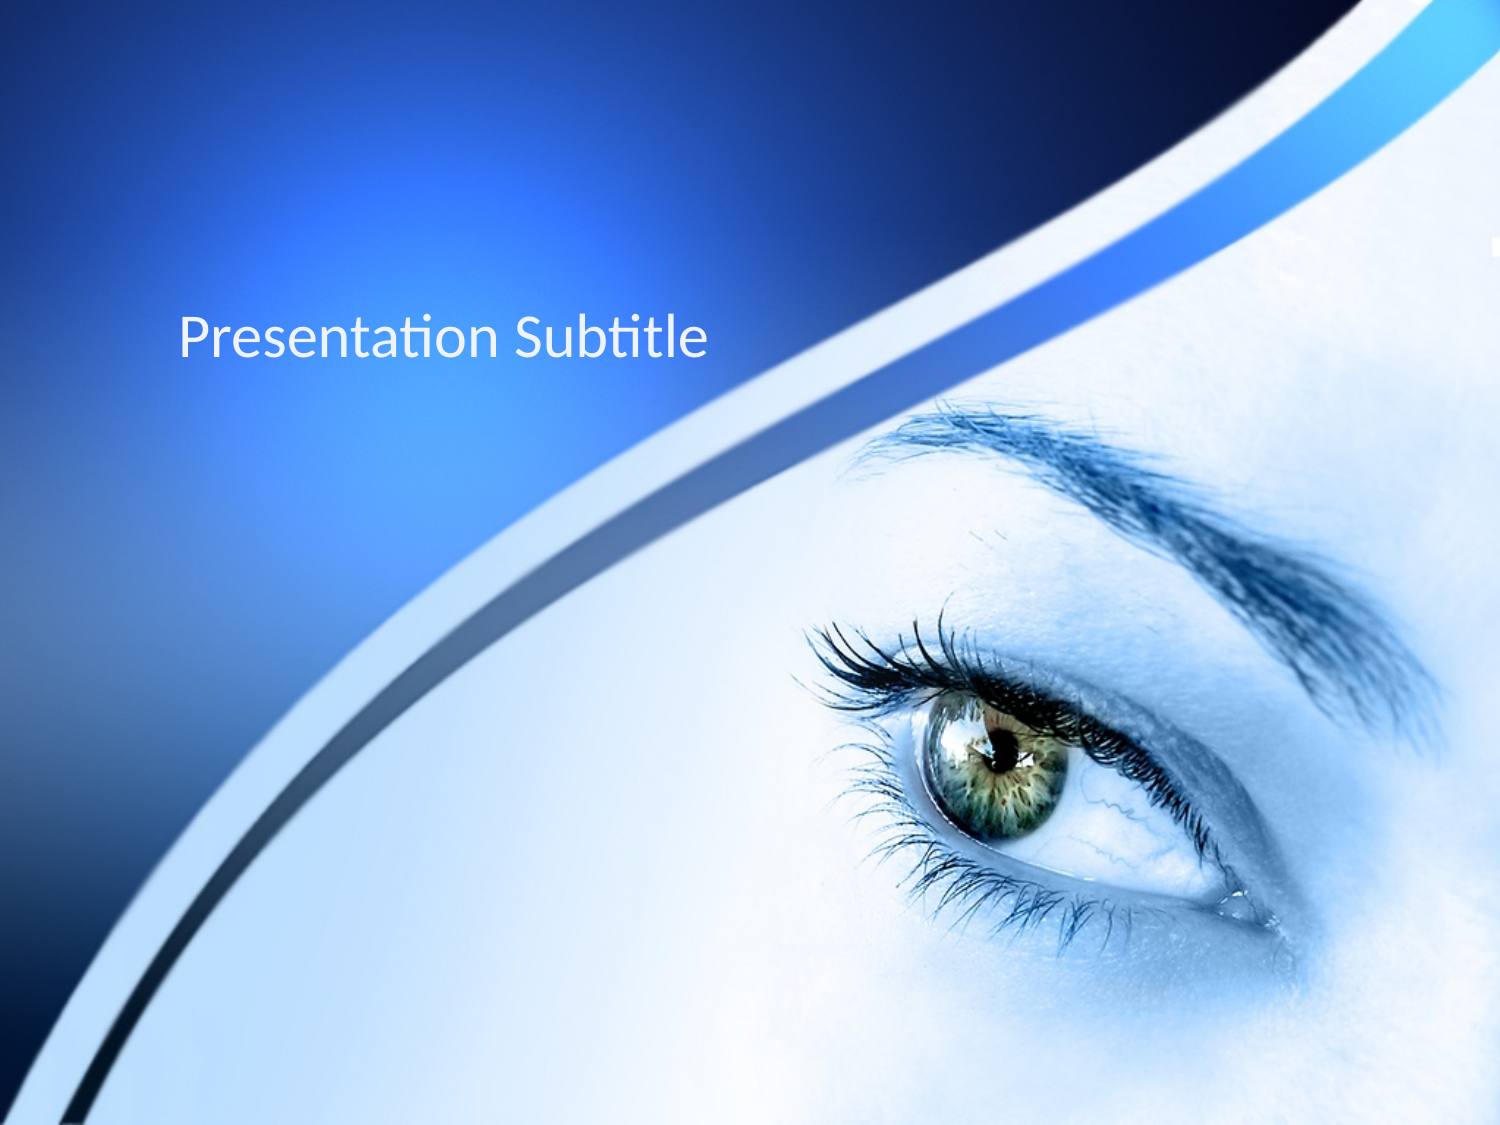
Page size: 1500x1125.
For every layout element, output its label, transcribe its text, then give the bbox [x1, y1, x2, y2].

picture [0, 0, 1500, 1125]
subtitle Presentation Subtitle [162, 287, 726, 388]
